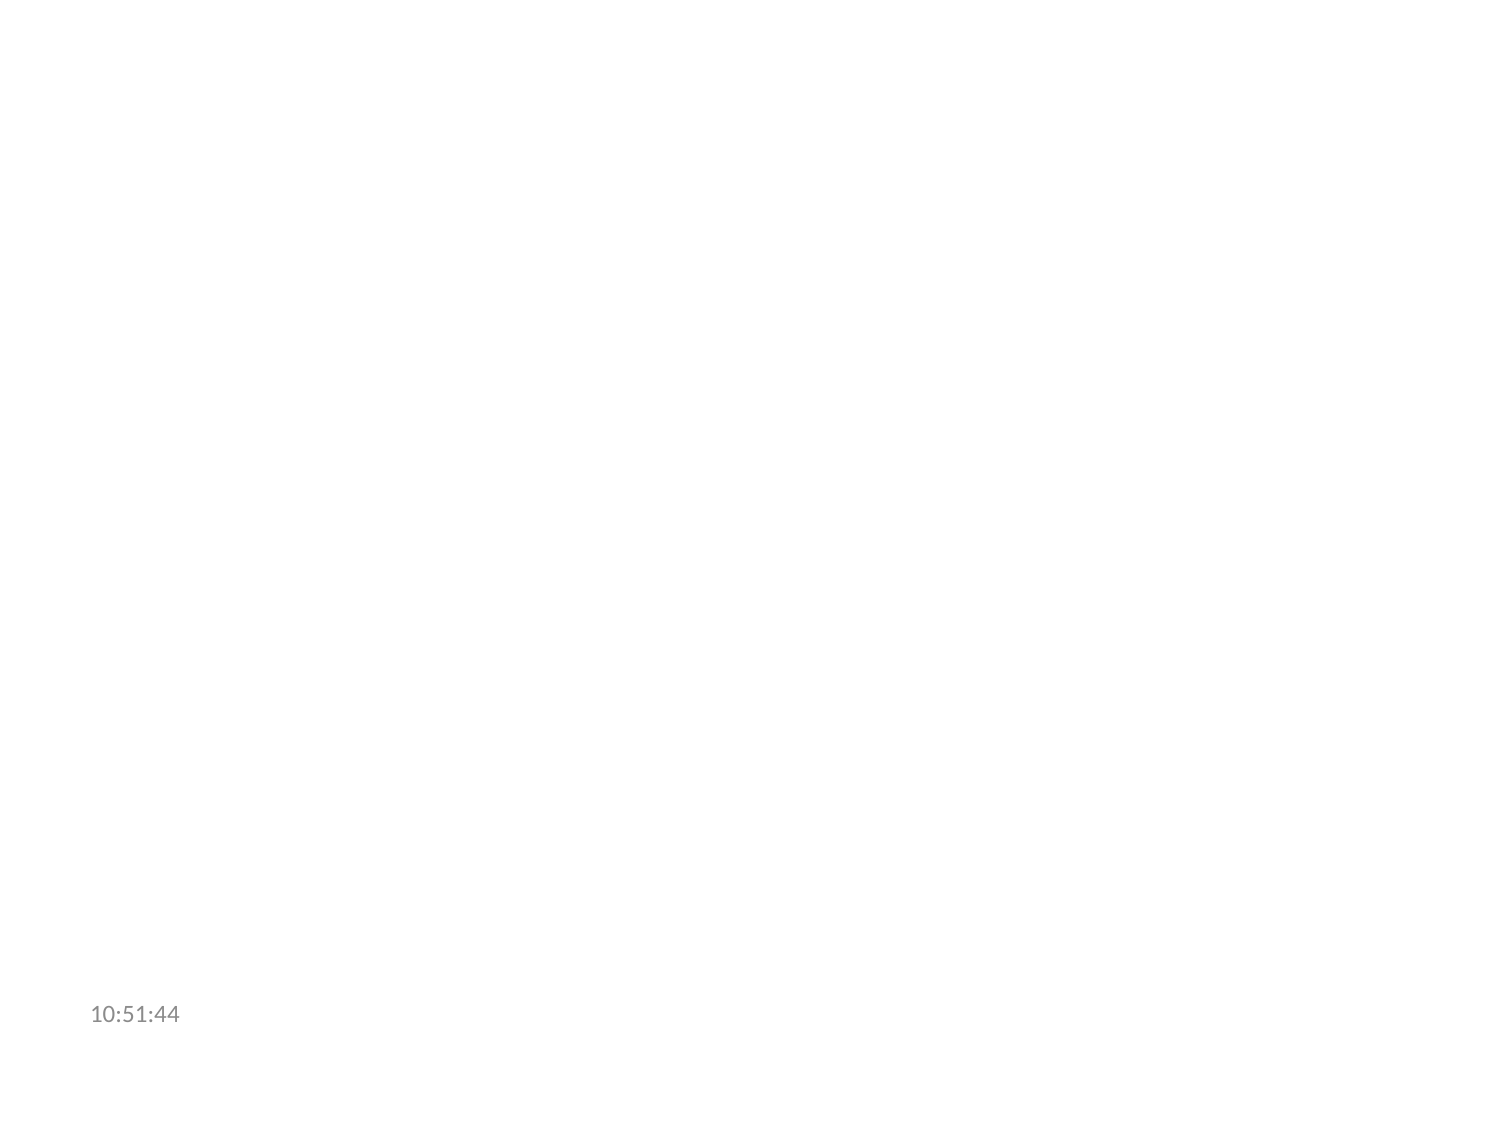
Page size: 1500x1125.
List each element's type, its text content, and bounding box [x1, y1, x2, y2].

text_box 15:35:09 [75, 982, 425, 1043]
